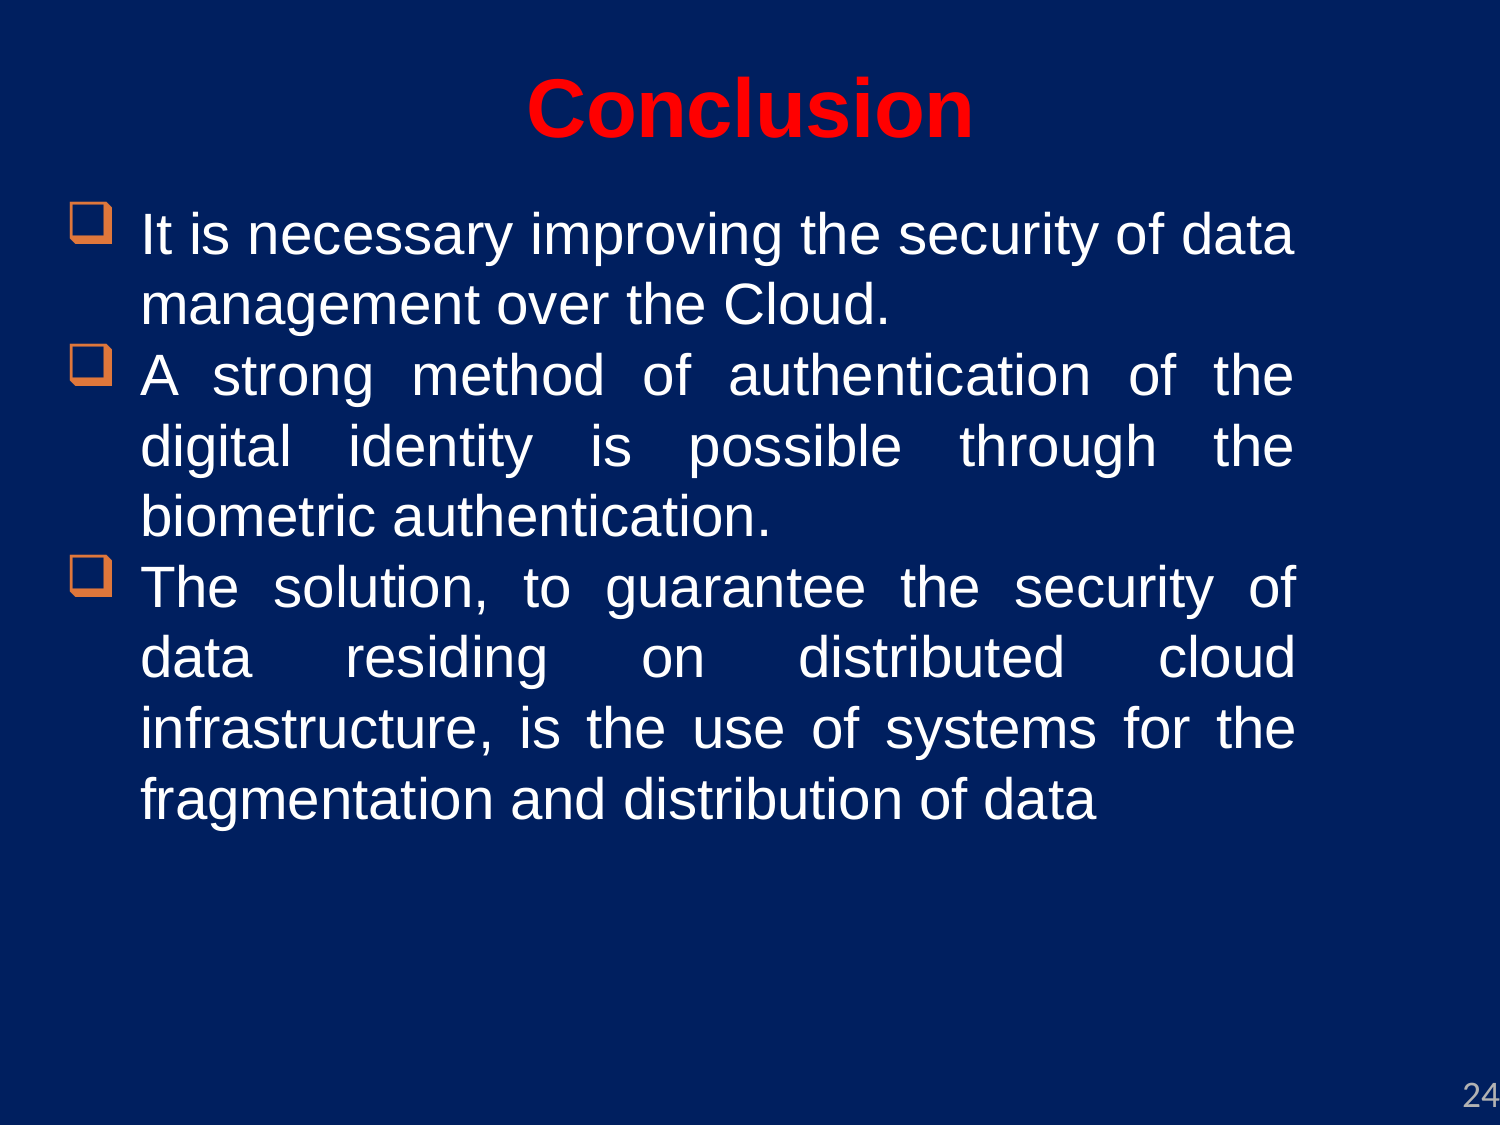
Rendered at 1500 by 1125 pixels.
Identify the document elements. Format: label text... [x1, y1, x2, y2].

list It is necessary improving the security of data management over the Cloud. A strong method of authentication of the digital identity is possible through the biometric authentication. The solution, to guarantee the security of data residing on distributed cloud infrastructure, is the use of systems for the fragmentation and distribution of data [62, 195, 1437, 833]
slide_number 24 [1437, 1069, 1500, 1125]
text_box Conclusion [44, 53, 1456, 155]
